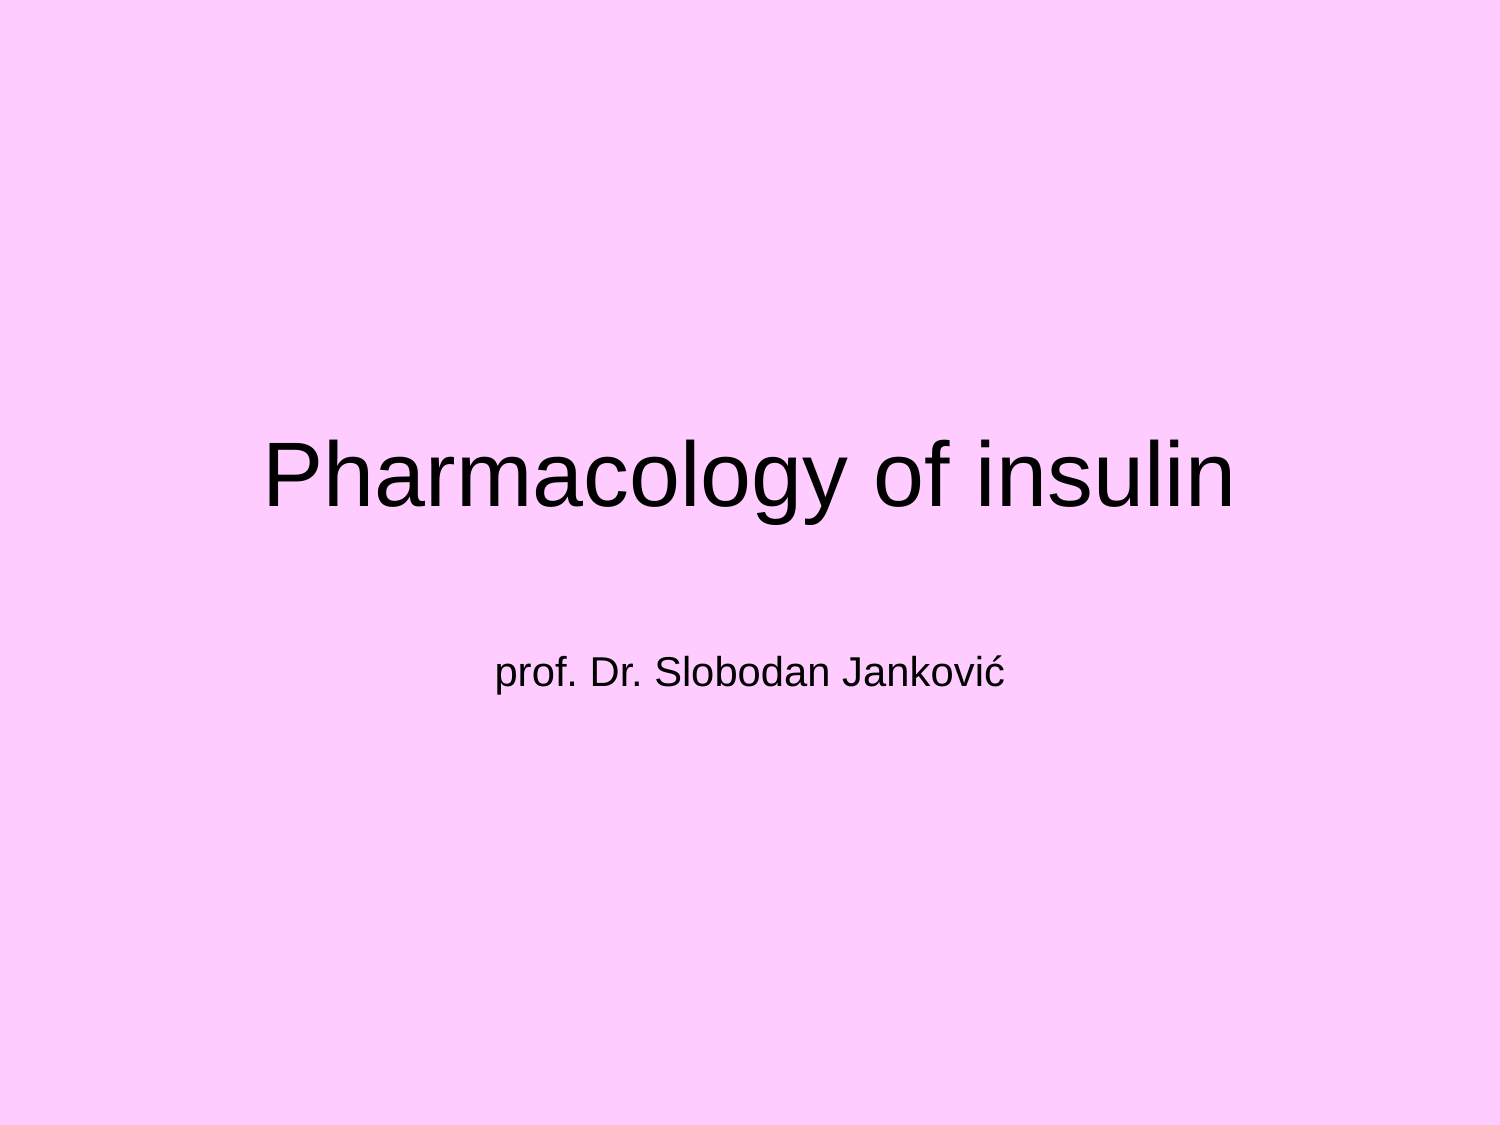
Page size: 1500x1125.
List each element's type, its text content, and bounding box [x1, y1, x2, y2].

subtitle prof. Dr. Slobodan Janković [225, 637, 1275, 925]
title Pharmacology of insulin [112, 349, 1388, 591]
